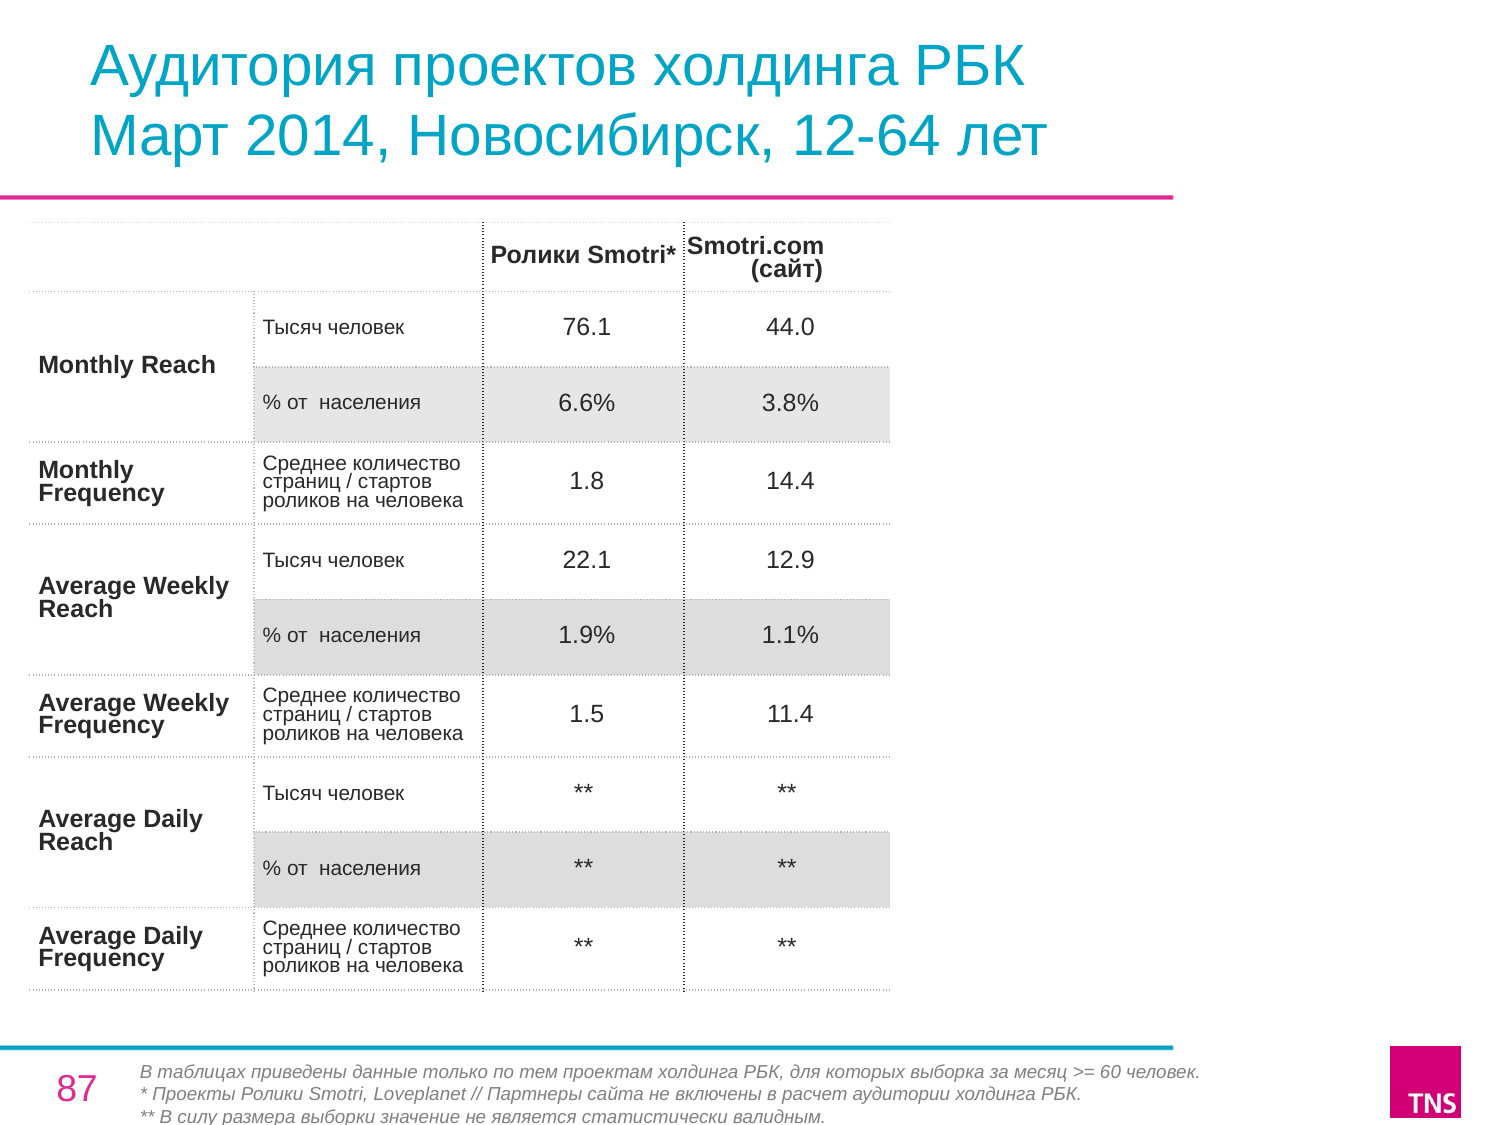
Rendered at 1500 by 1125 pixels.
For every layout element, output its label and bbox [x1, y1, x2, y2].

table_cell [29, 291, 890, 990]
table_header [29, 223, 890, 291]
slide_number [40, 1055, 124, 1125]
title [74, 8, 1476, 187]
picture [0, 0, 1500, 1125]
text_box [124, 1052, 1463, 1125]
